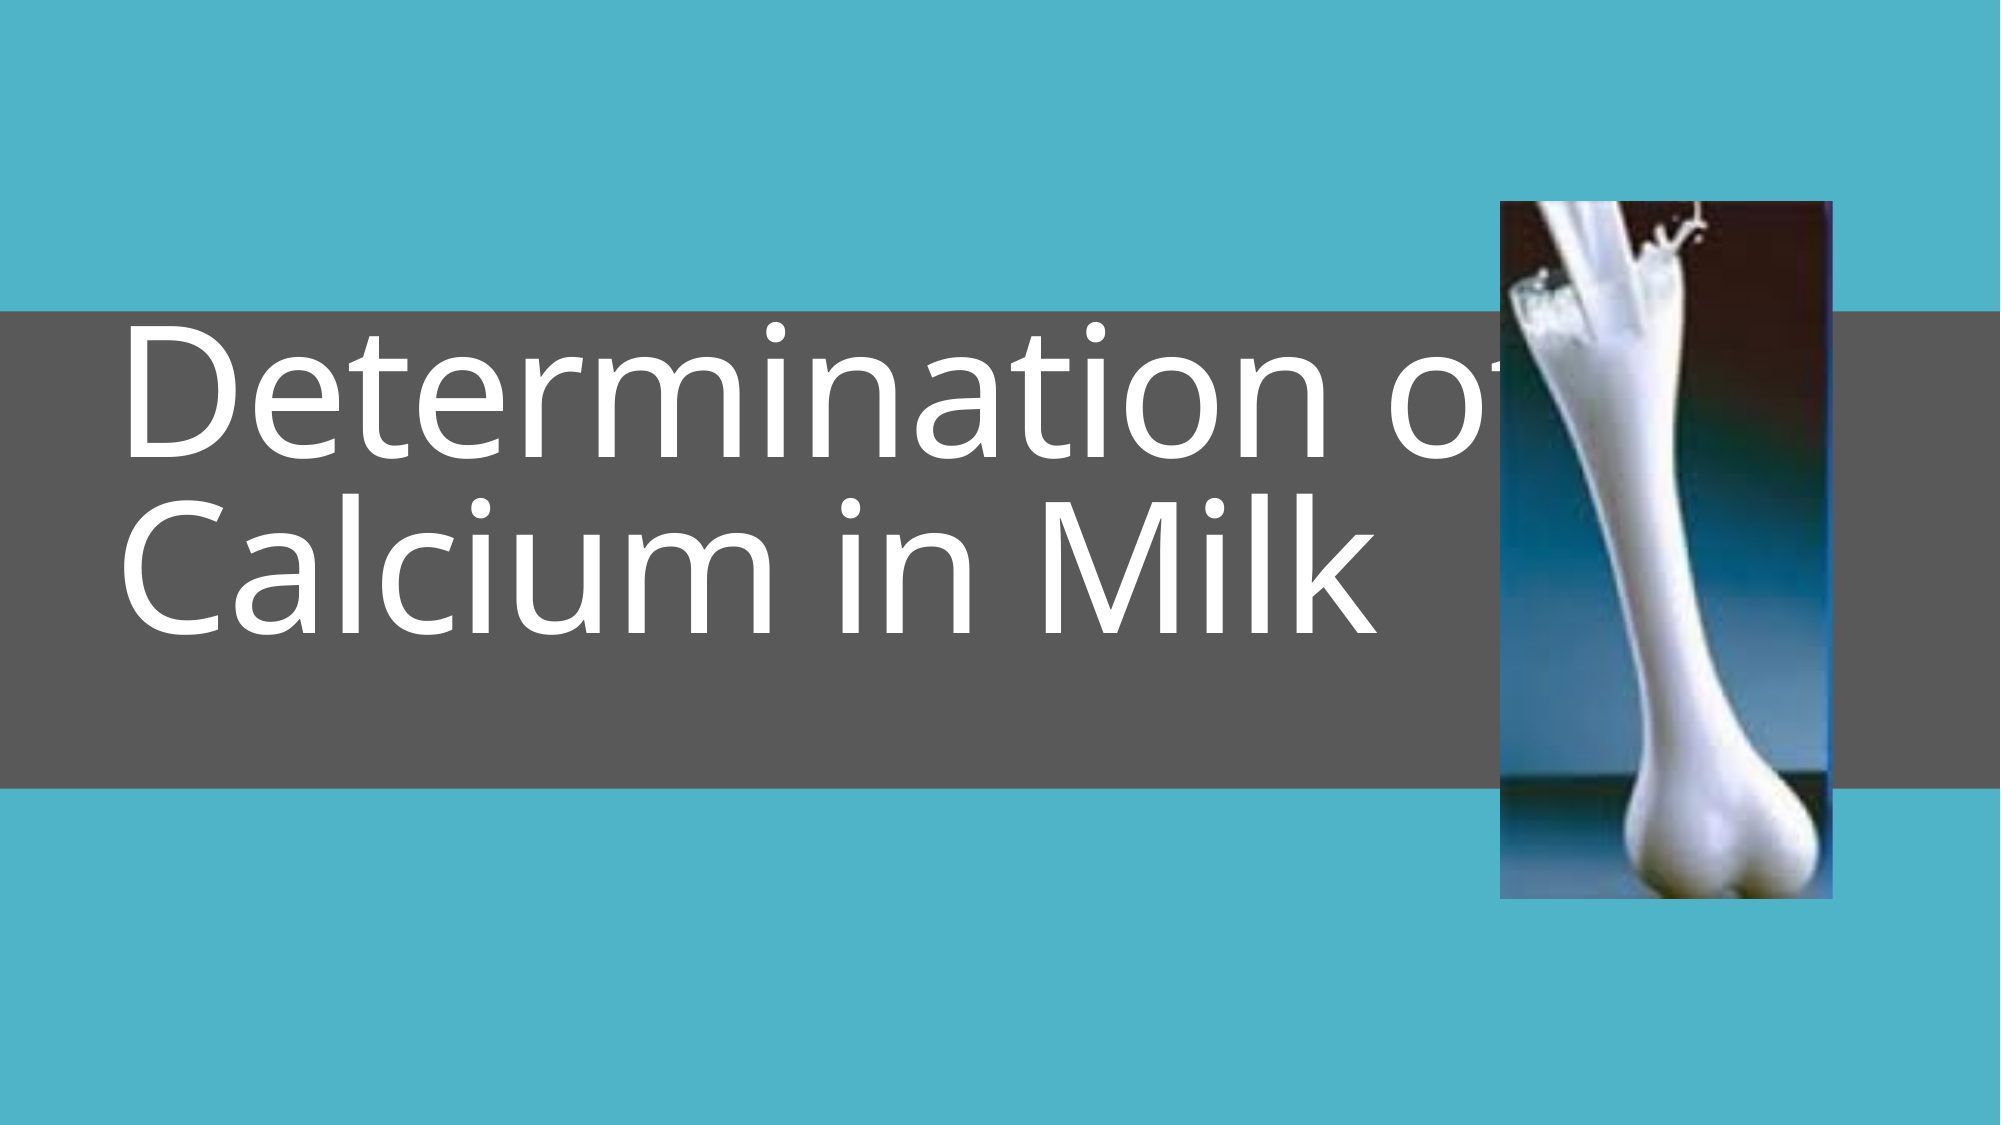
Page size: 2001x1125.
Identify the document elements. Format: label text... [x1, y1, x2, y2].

text_box [1833, 310, 2000, 790]
picture [1499, 200, 1833, 899]
title Determination of Calcium in Milk [98, 126, 1868, 677]
text_box [0, 310, 1499, 790]
